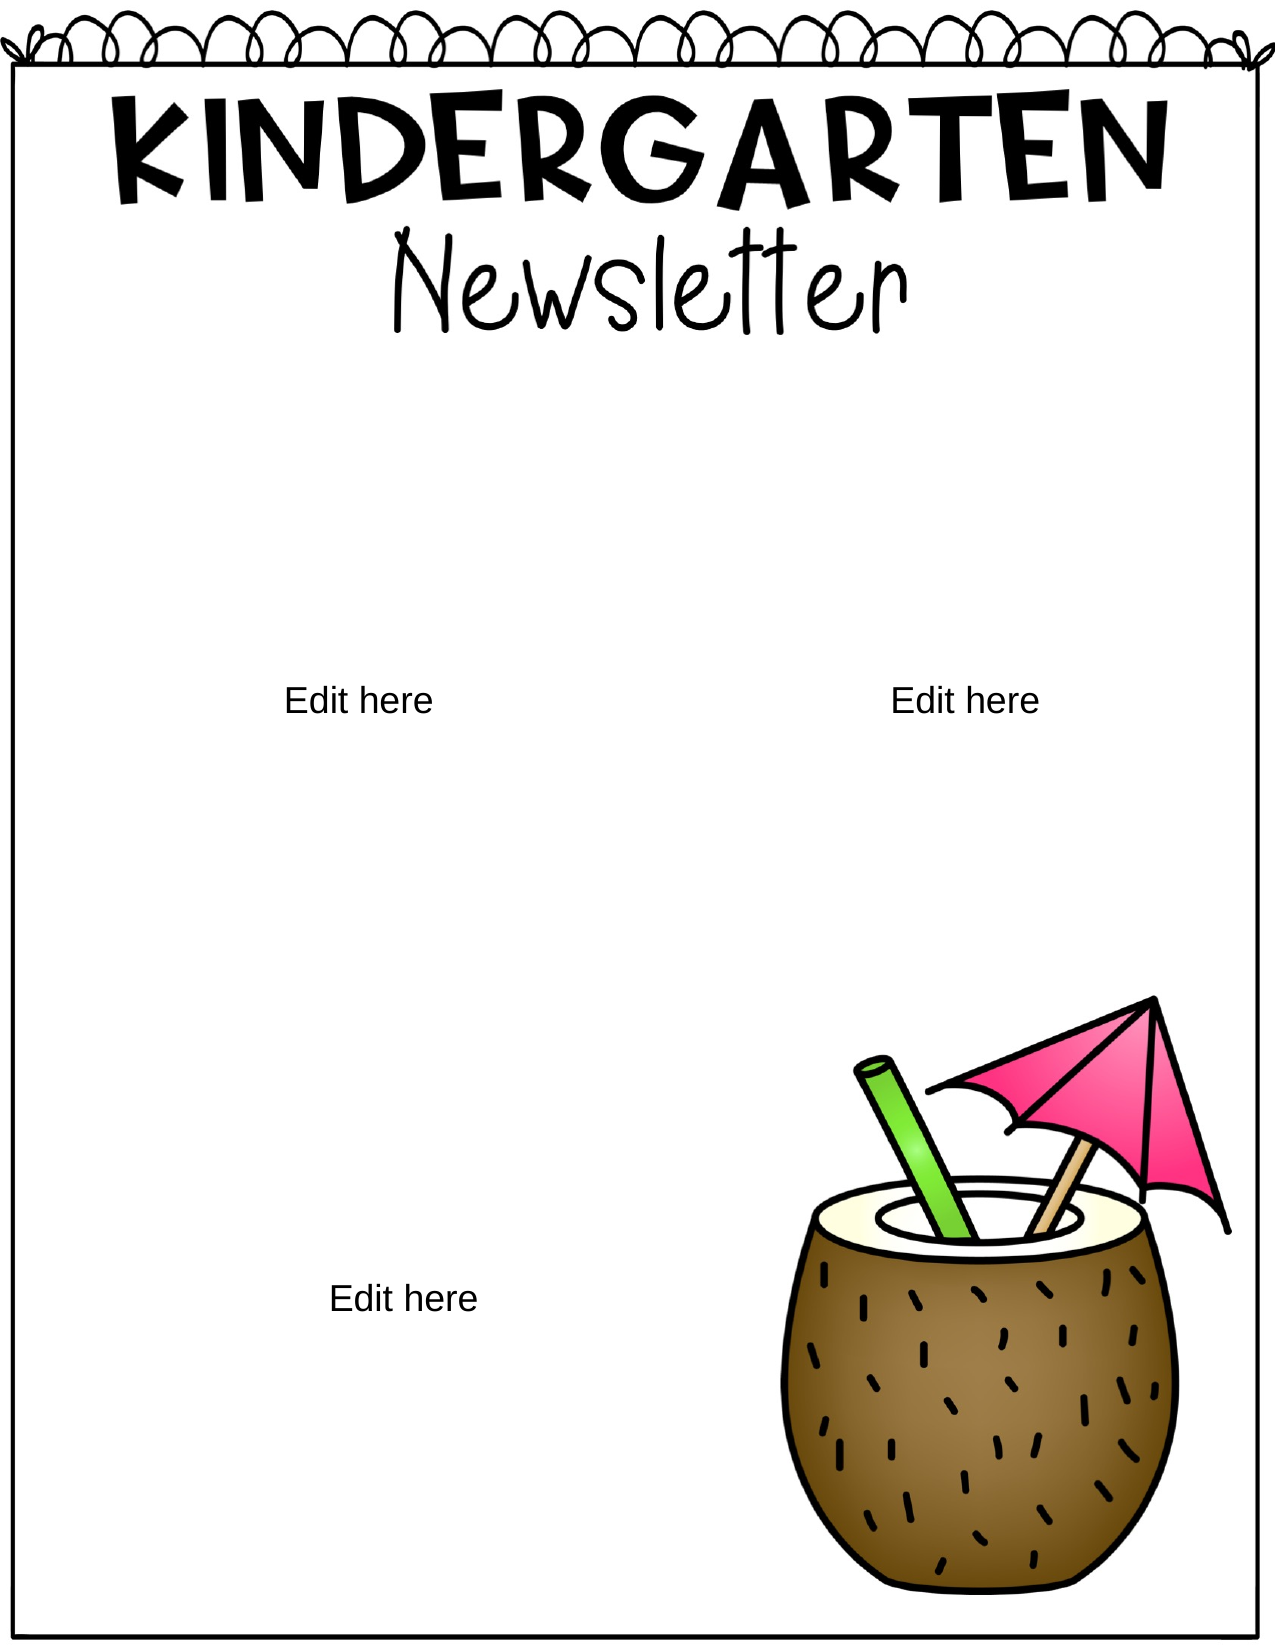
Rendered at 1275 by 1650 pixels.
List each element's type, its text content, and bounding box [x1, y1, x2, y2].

text_box Edit here [730, 488, 1200, 908]
picture [0, 0, 1275, 1650]
text_box Edit here [76, 1086, 731, 1507]
text_box Edit here [76, 488, 642, 908]
